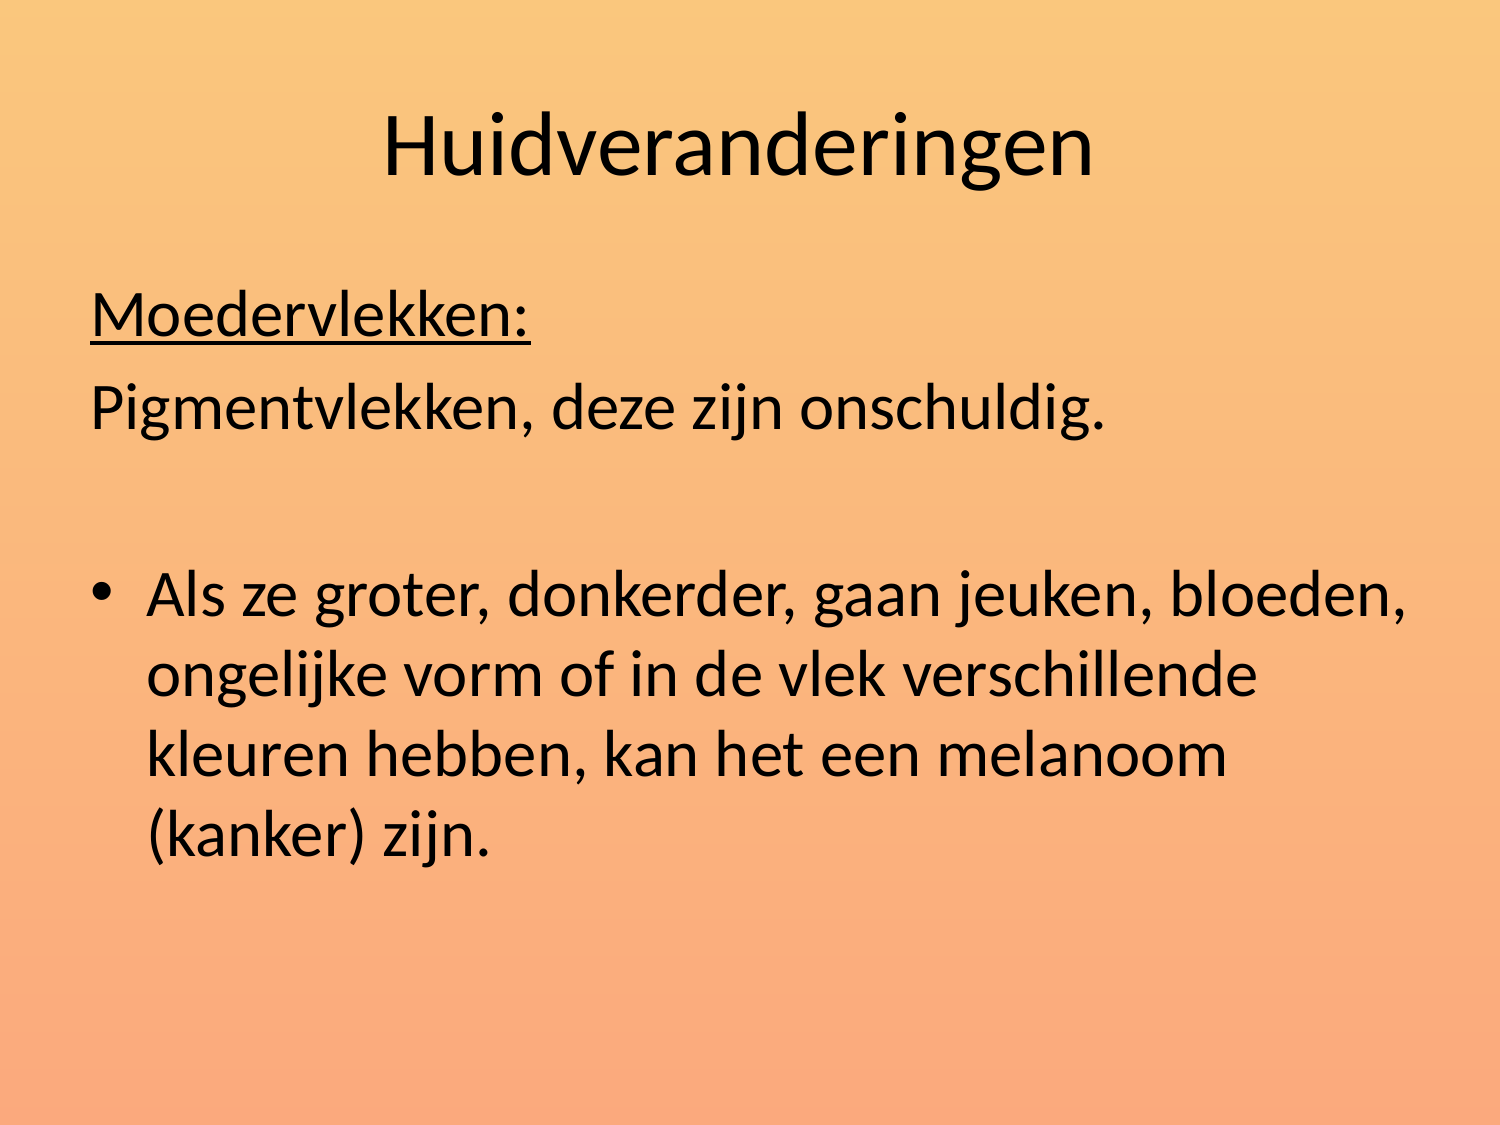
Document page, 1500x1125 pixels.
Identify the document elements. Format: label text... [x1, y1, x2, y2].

list Moedervlekken: Pigmentvlekken, deze zijn onschuldig. Als ze groter, donkerder, gaan jeuken, bloeden, ongelijke vorm of in de vlek verschillende kleuren hebben, kan het een melanoom (kanker) zijn. [75, 262, 1425, 1005]
title Huidveranderingen [75, 45, 1425, 233]
